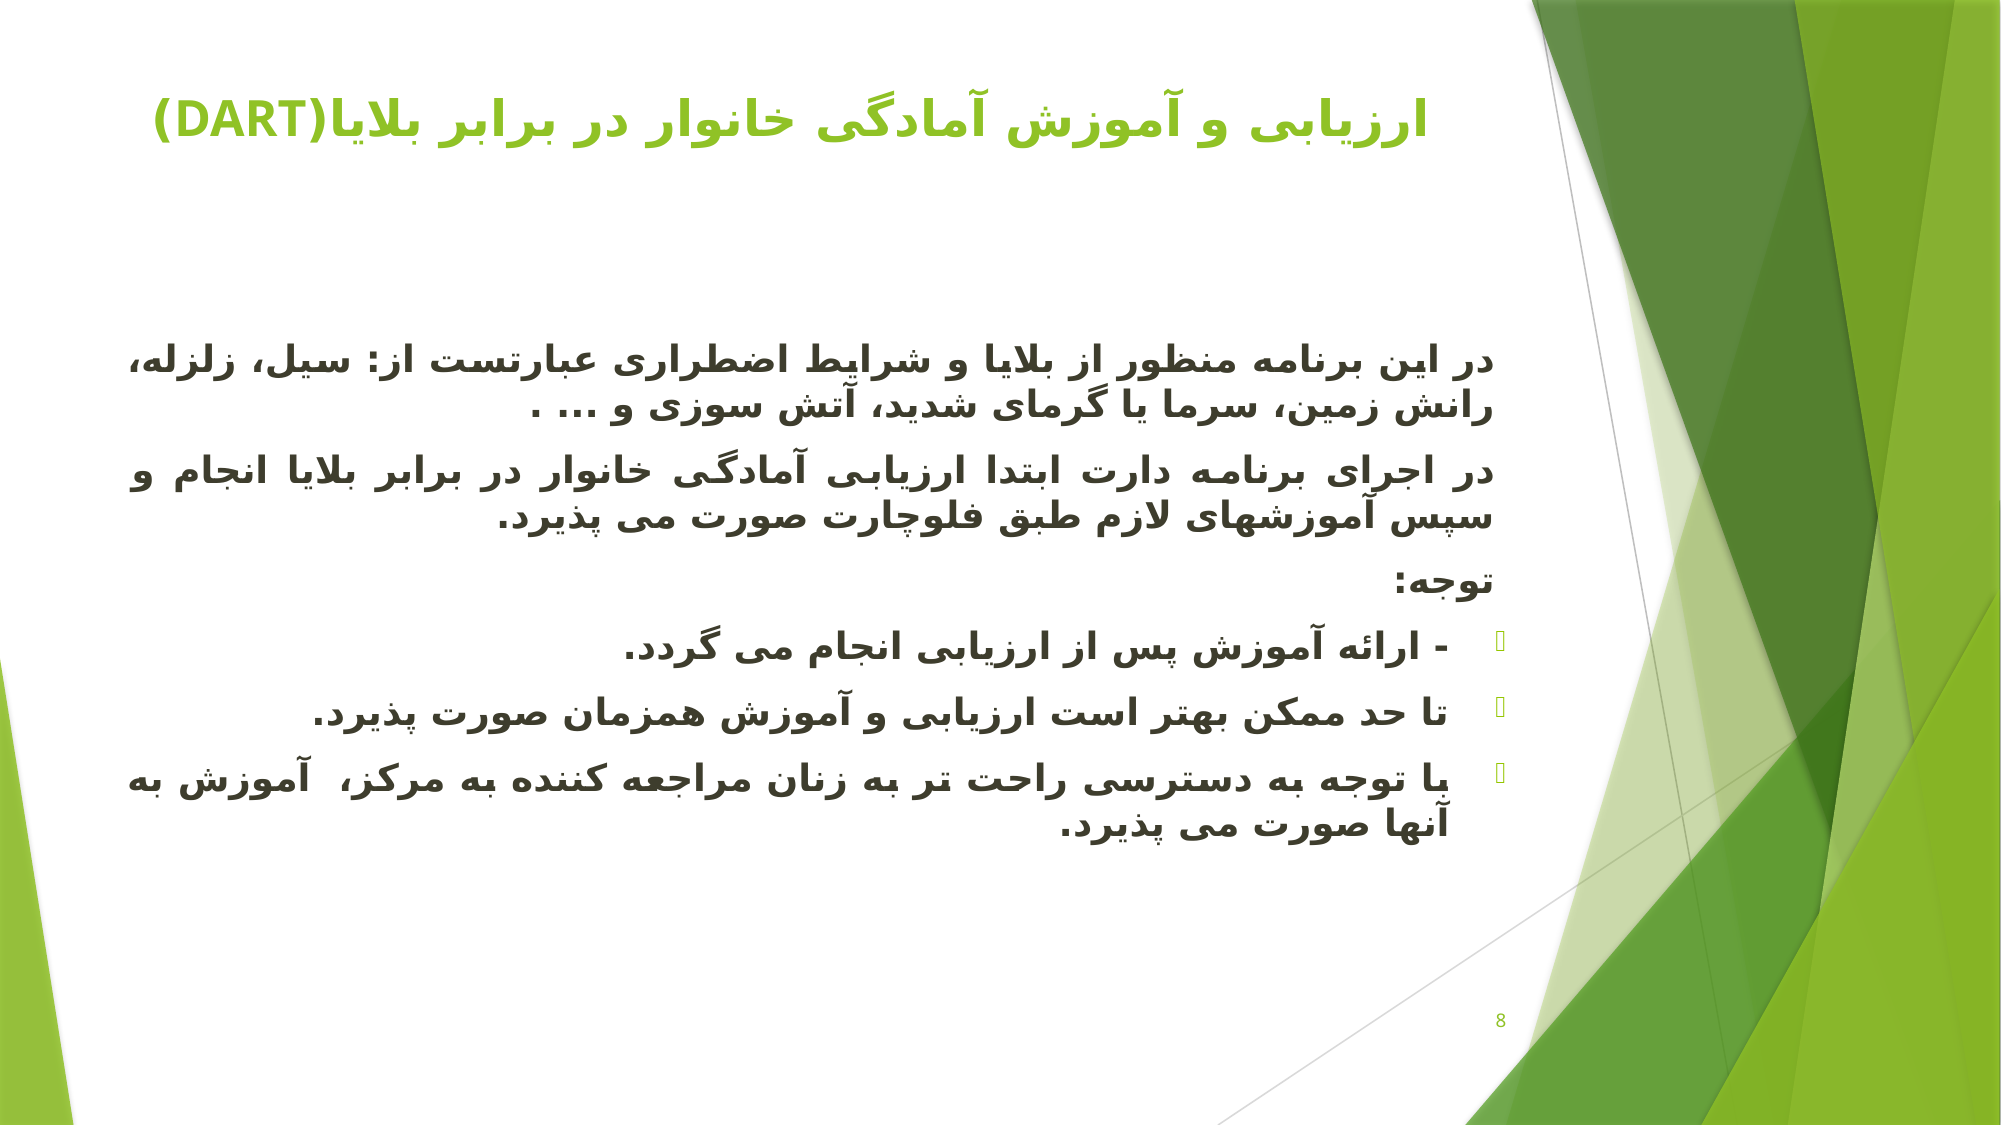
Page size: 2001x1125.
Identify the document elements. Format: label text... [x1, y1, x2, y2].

slide_number 8 [1409, 992, 1522, 1051]
title ارزیابی و آموزش آمادگی خانوار در برابر بلایا(DART) [85, 79, 1496, 202]
list در این برنامه منظور از بلایا و شرایط اضطراری عبارتست از: سیل، زلزله، رانش زمین، سرما یا گرمای شدید، آتش سوزی و ... . در اجرای برنامه دارت ابتدا ارزیابی آمادگی خانوار در برابر بلایا انجام و سپس آموزشهای لازم طبق فلوچارت صورت می پذیرد. توجه: - ارائه آموزش پس از ارزیابی انجام می گردد. تا حد ممکن بهتر است ارزیابی و آموزش همزمان صورت پذیرد. با توجه به دسترسی راحت تر به زنان مراجعه کننده به مرکز، آموزش به آنها صورت می پذیرد. [111, 261, 1522, 992]
